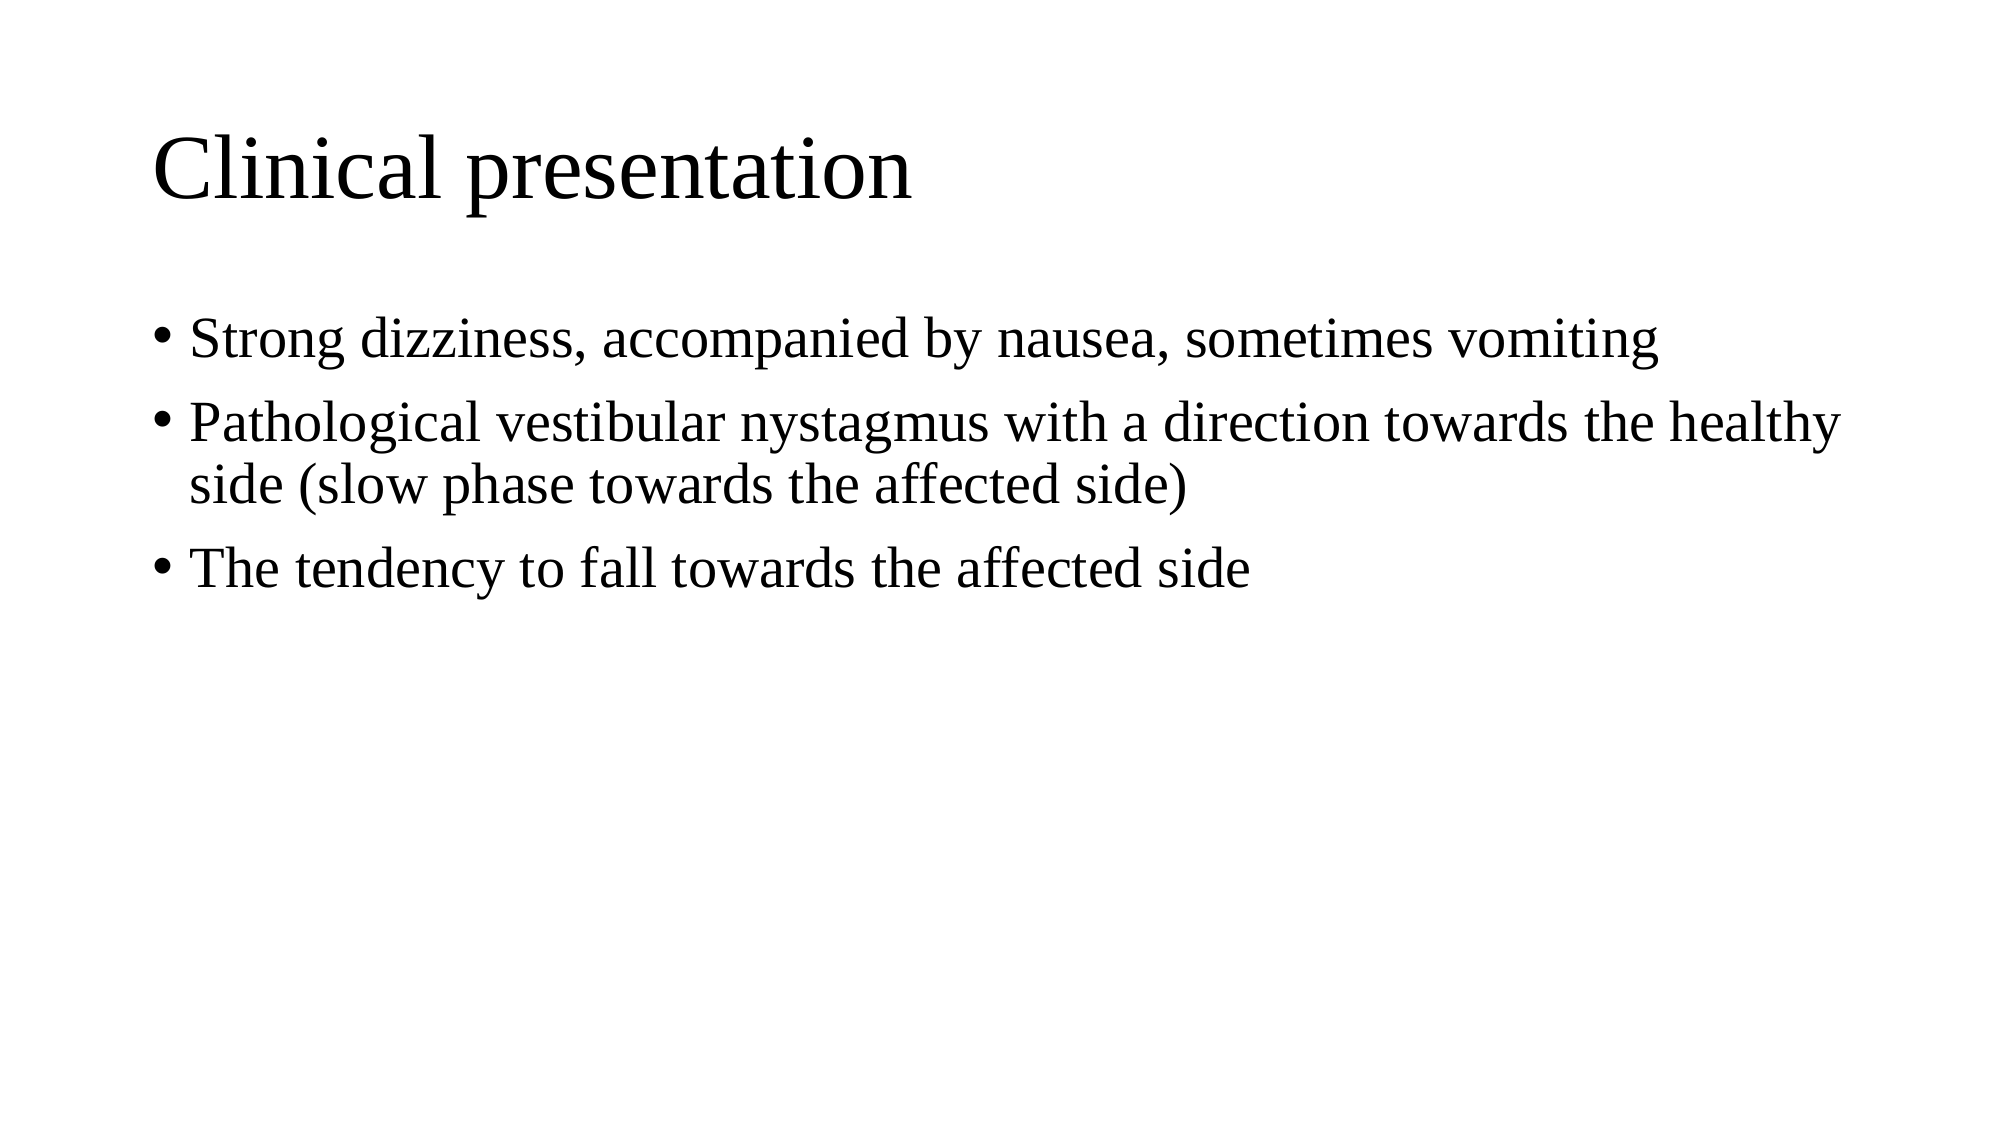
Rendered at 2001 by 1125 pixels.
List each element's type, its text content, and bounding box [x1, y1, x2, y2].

title Clinical presentation [137, 59, 1863, 278]
list Strong dizziness, accompanied by nausea, sometimes vomiting Pathological vestibular nystagmus with a direction towards the healthy side (slow phase towards the affected side) The tendency to fall towards the affected side [137, 299, 1863, 1014]
